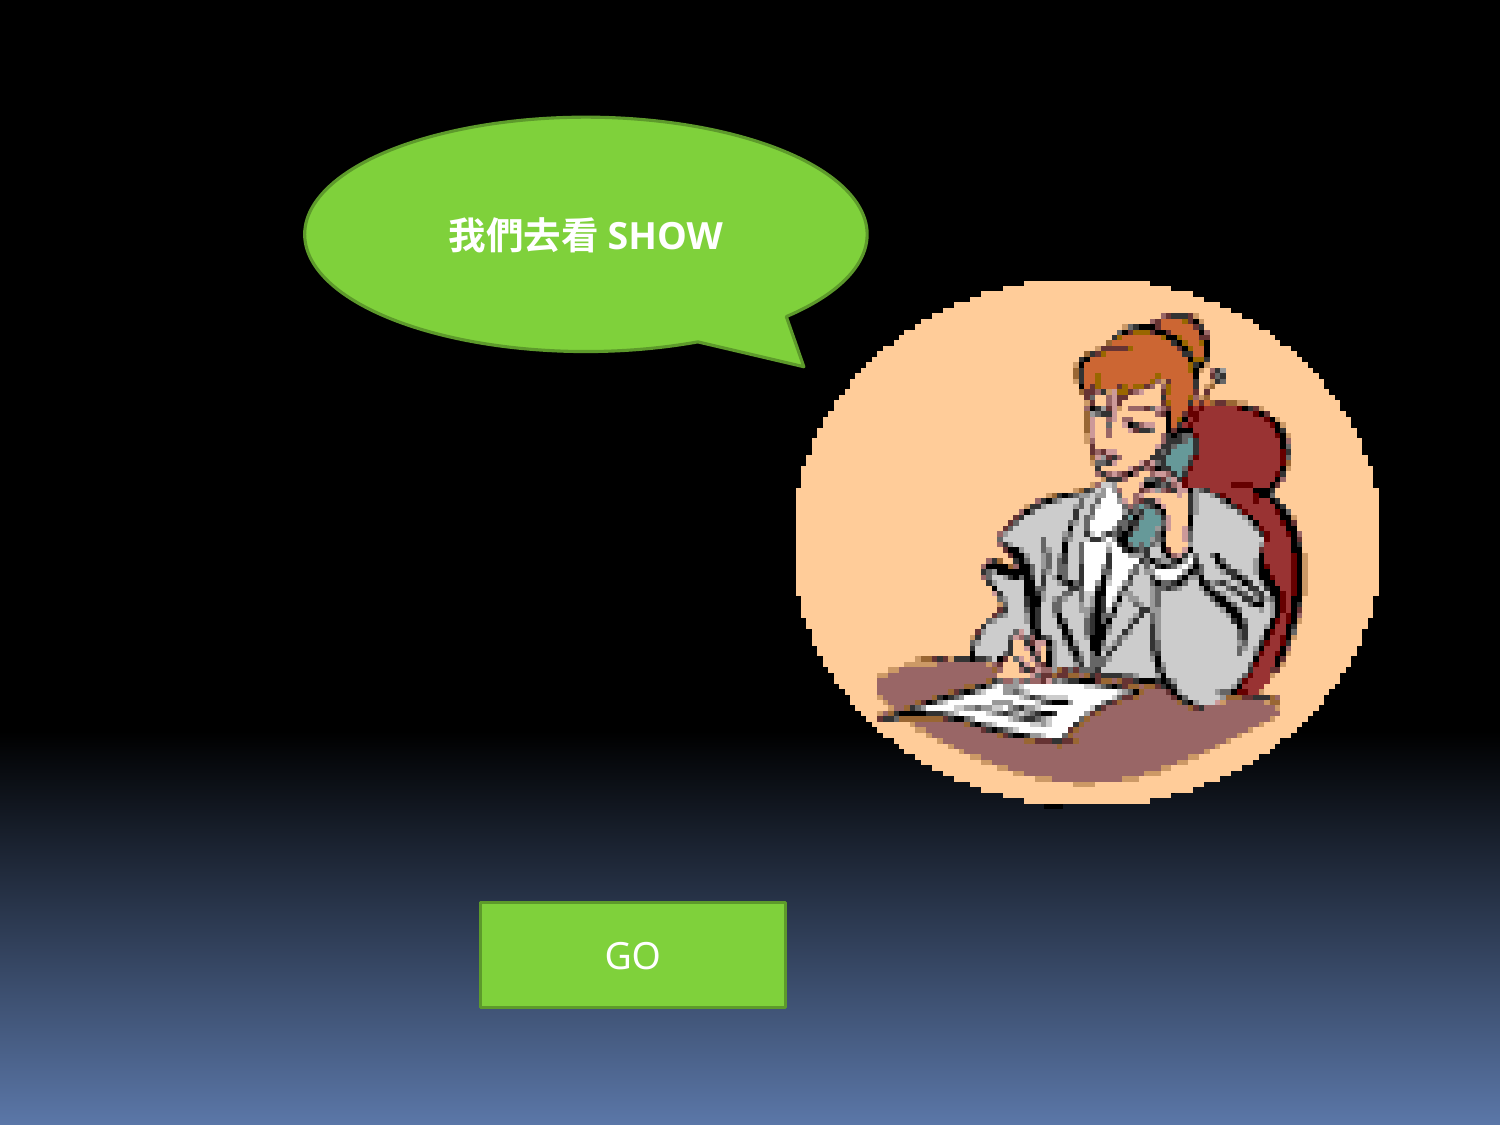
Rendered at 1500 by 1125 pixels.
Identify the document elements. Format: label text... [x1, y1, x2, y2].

text_box GO [479, 901, 787, 1009]
text_box 我們去看SHOW [303, 115, 869, 365]
picture [796, 280, 1380, 804]
